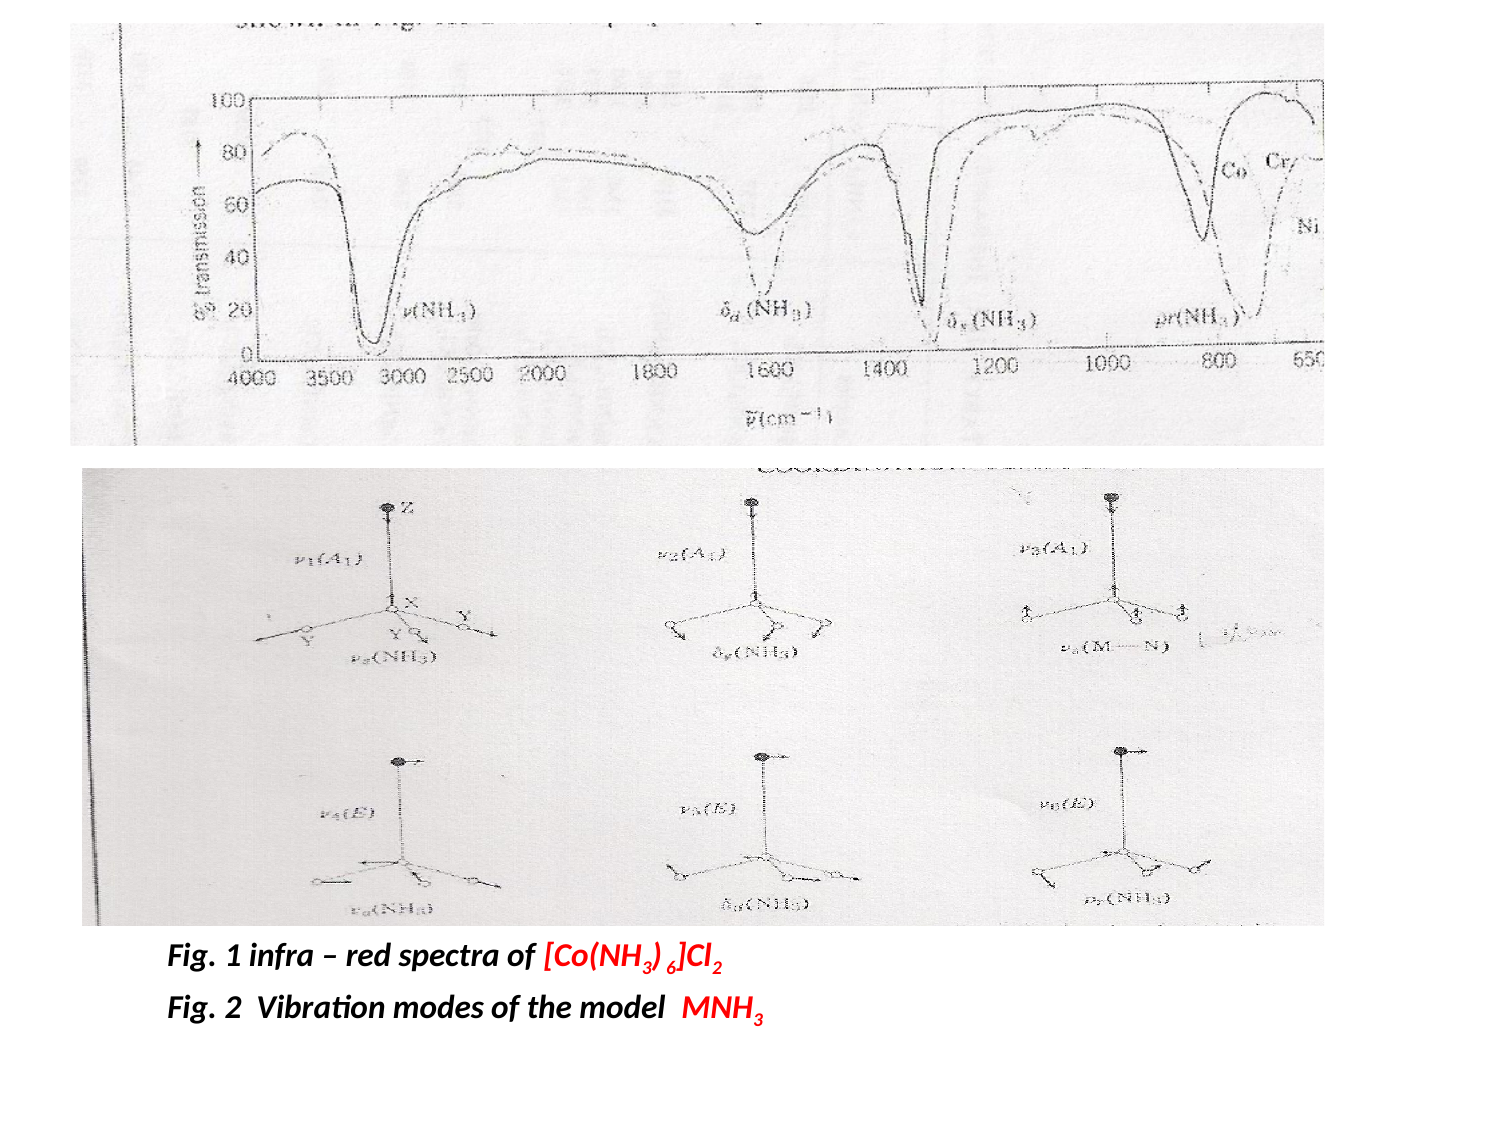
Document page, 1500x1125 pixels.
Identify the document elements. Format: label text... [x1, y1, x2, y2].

picture [81, 468, 1325, 926]
picture [70, 23, 1325, 446]
list Fig. 1 infra – red spectra of [Co(NH3) 6]Cl2 Fig. 2 Vibration modes of the model MNH3 [152, 934, 1290, 1055]
